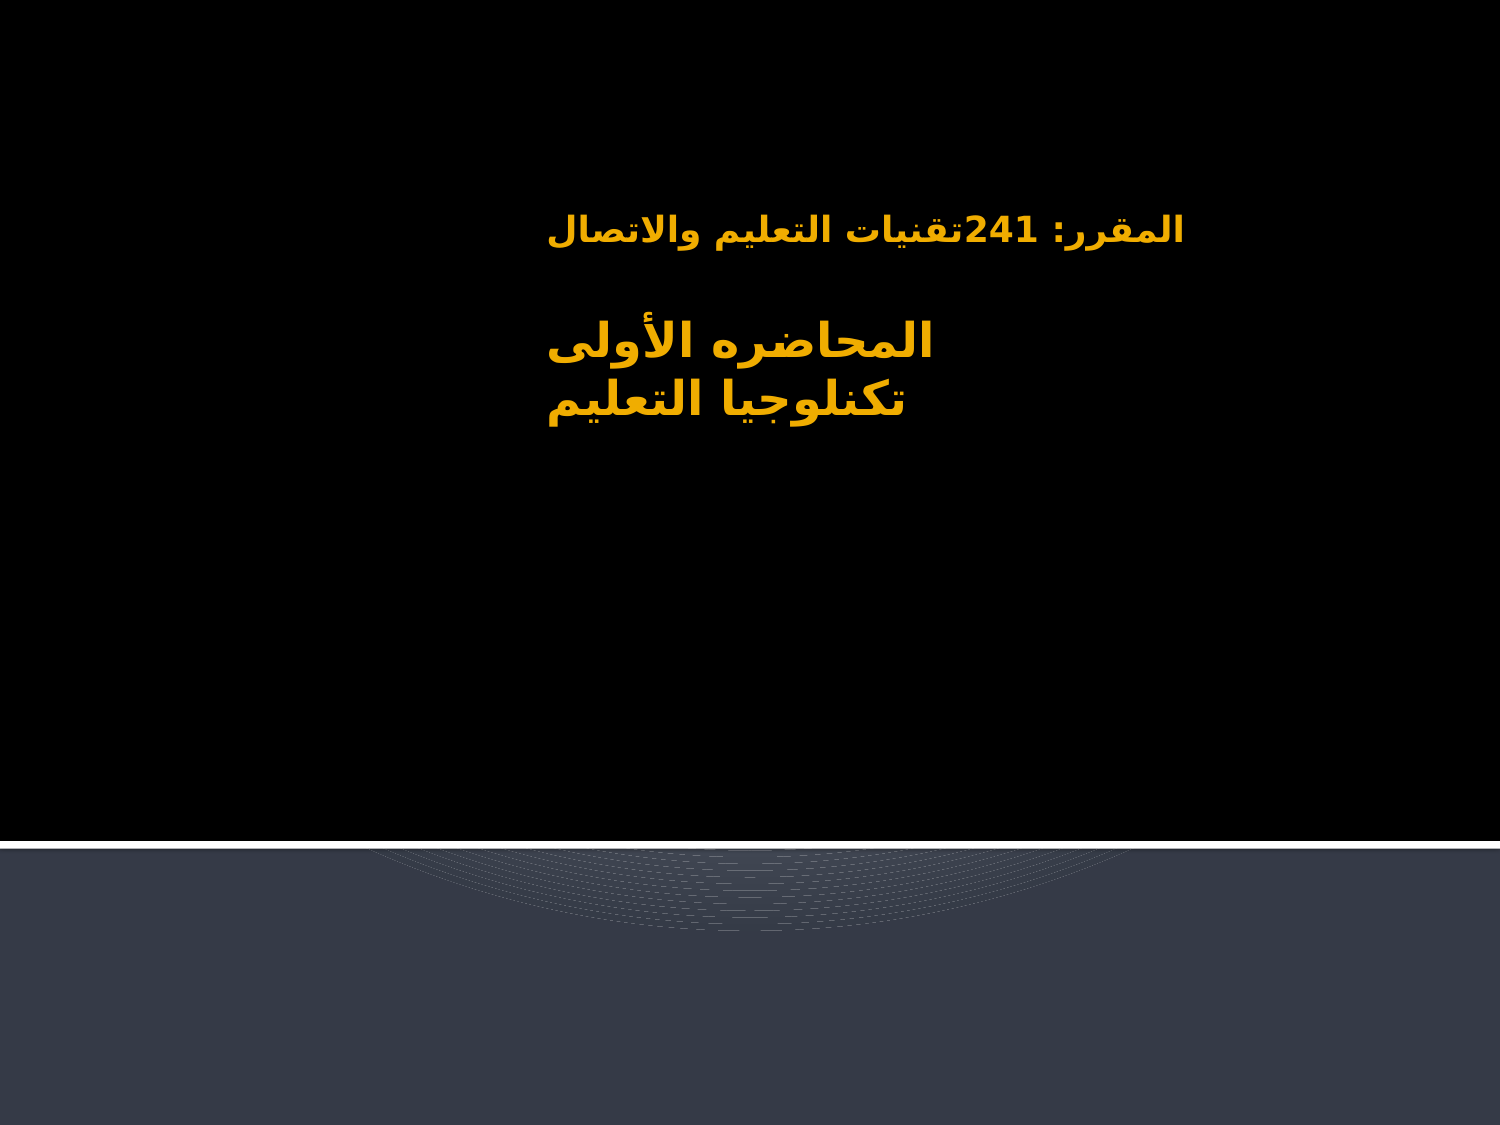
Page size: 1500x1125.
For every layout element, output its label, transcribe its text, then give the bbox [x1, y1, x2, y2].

title المقرر: 241تقنيات التعليم والاتصال المحاضره الأولى تكنلوجيا التعليم [531, 137, 1500, 560]
